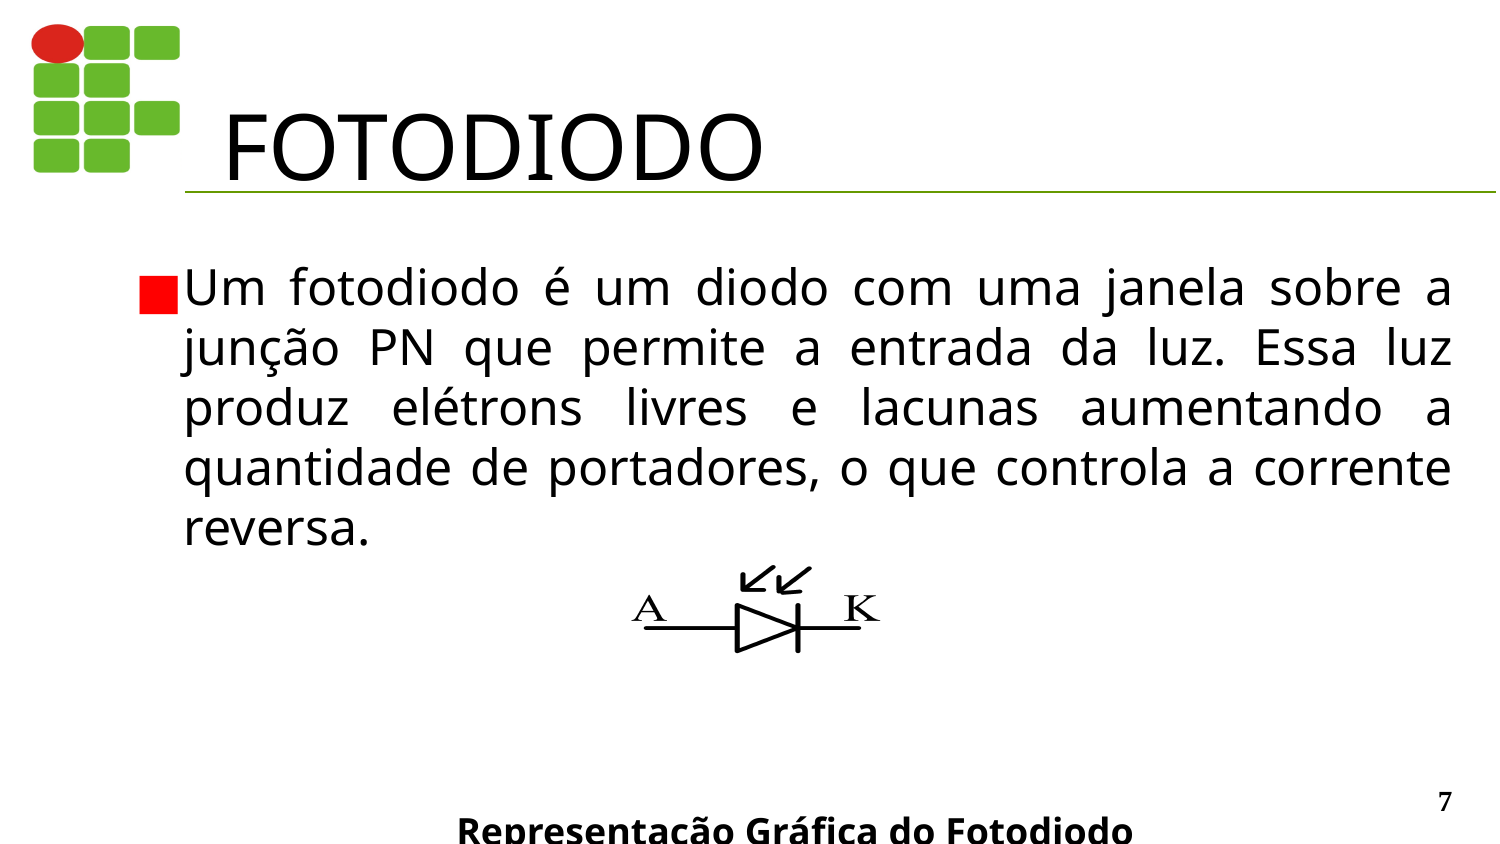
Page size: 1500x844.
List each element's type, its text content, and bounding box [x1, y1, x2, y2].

text_box ‹#› [1155, 774, 1468, 825]
list Um fotodiodo é um diodo com uma janela sobre a junção PN que permite a entrada da luz. Essa luz produz elétrons livres e lacunas aumentando a quantidade de portadores, o que controla a corrente reversa. Representação Gráfica do Fotodiodo [46, 248, 1469, 774]
title FOTODIODO [206, 26, 1468, 207]
picture [631, 563, 904, 655]
picture [29, 23, 182, 174]
